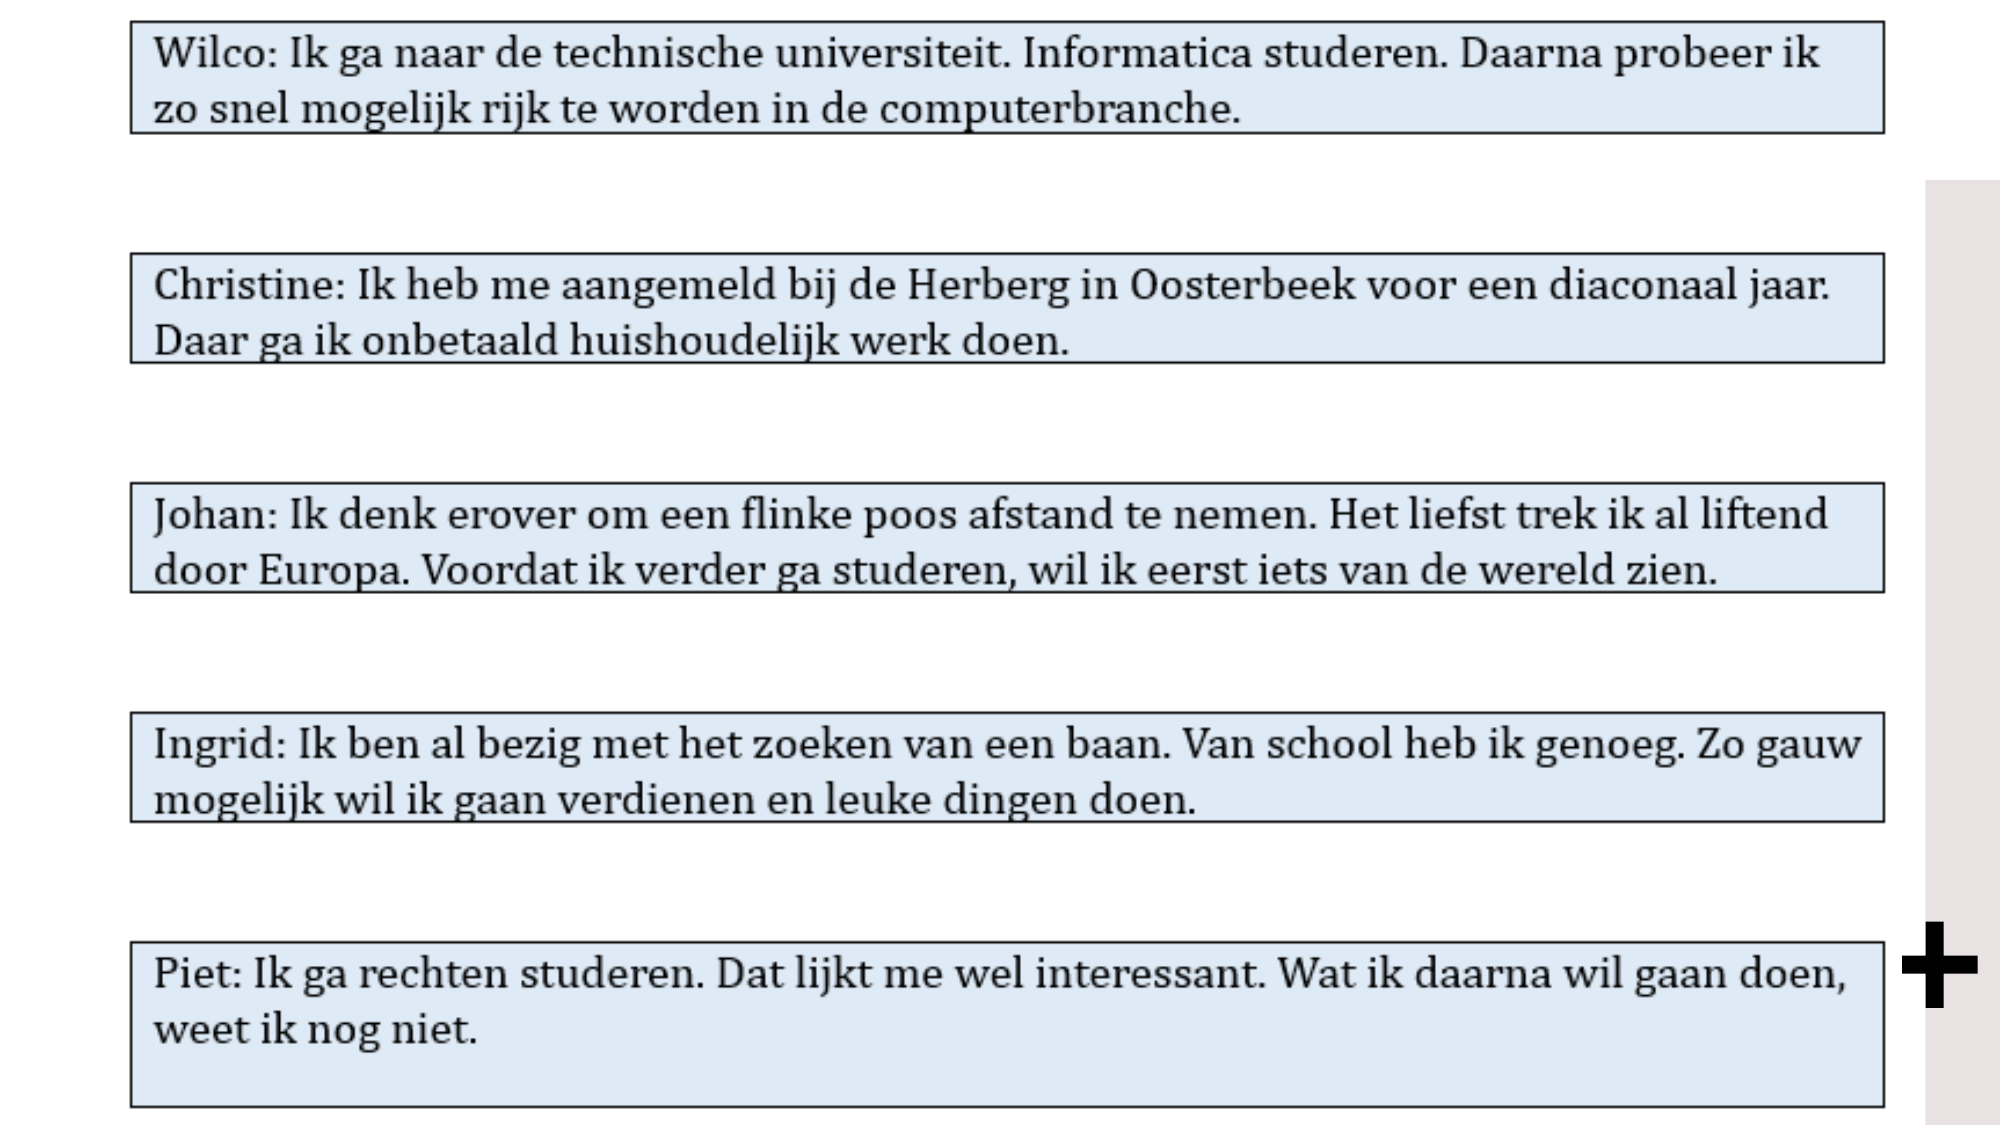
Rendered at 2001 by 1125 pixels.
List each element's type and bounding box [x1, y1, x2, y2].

picture [119, 12, 1902, 1125]
